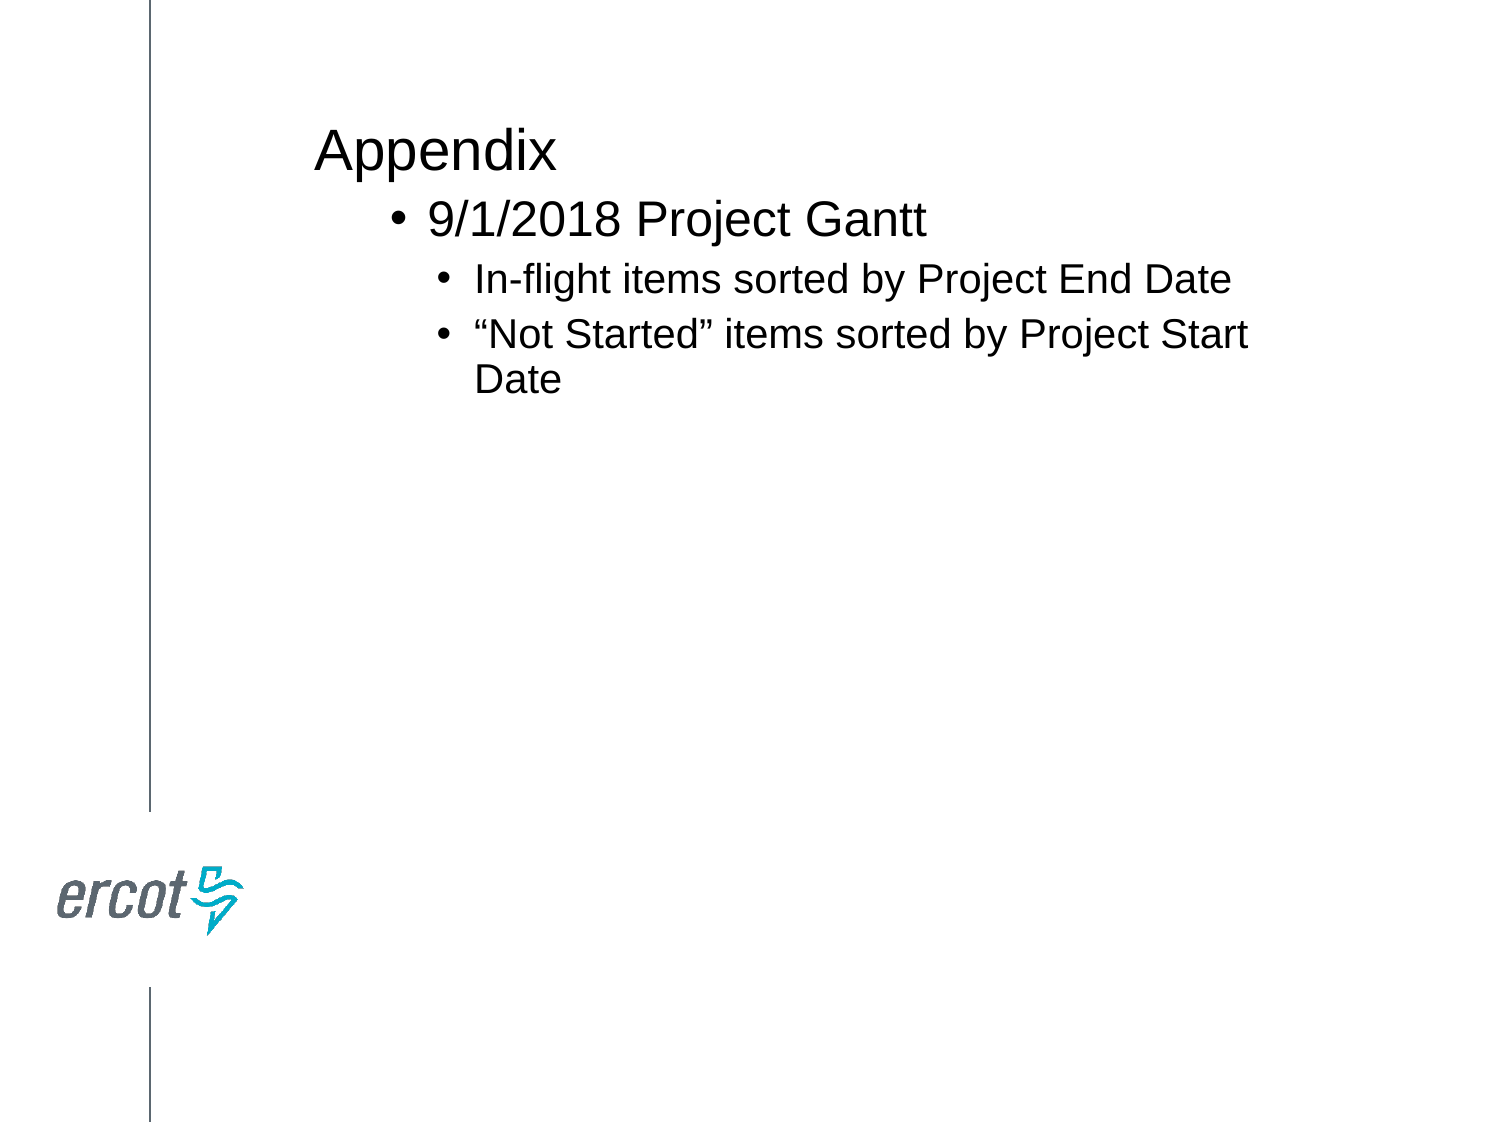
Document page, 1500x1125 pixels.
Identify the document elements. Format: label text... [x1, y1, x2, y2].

picture [53, 862, 247, 938]
list Appendix 9/1/2018 Project Gantt In-flight items sorted by Project End Date “Not Started” items sorted by Project Start Date [300, 112, 1363, 1013]
